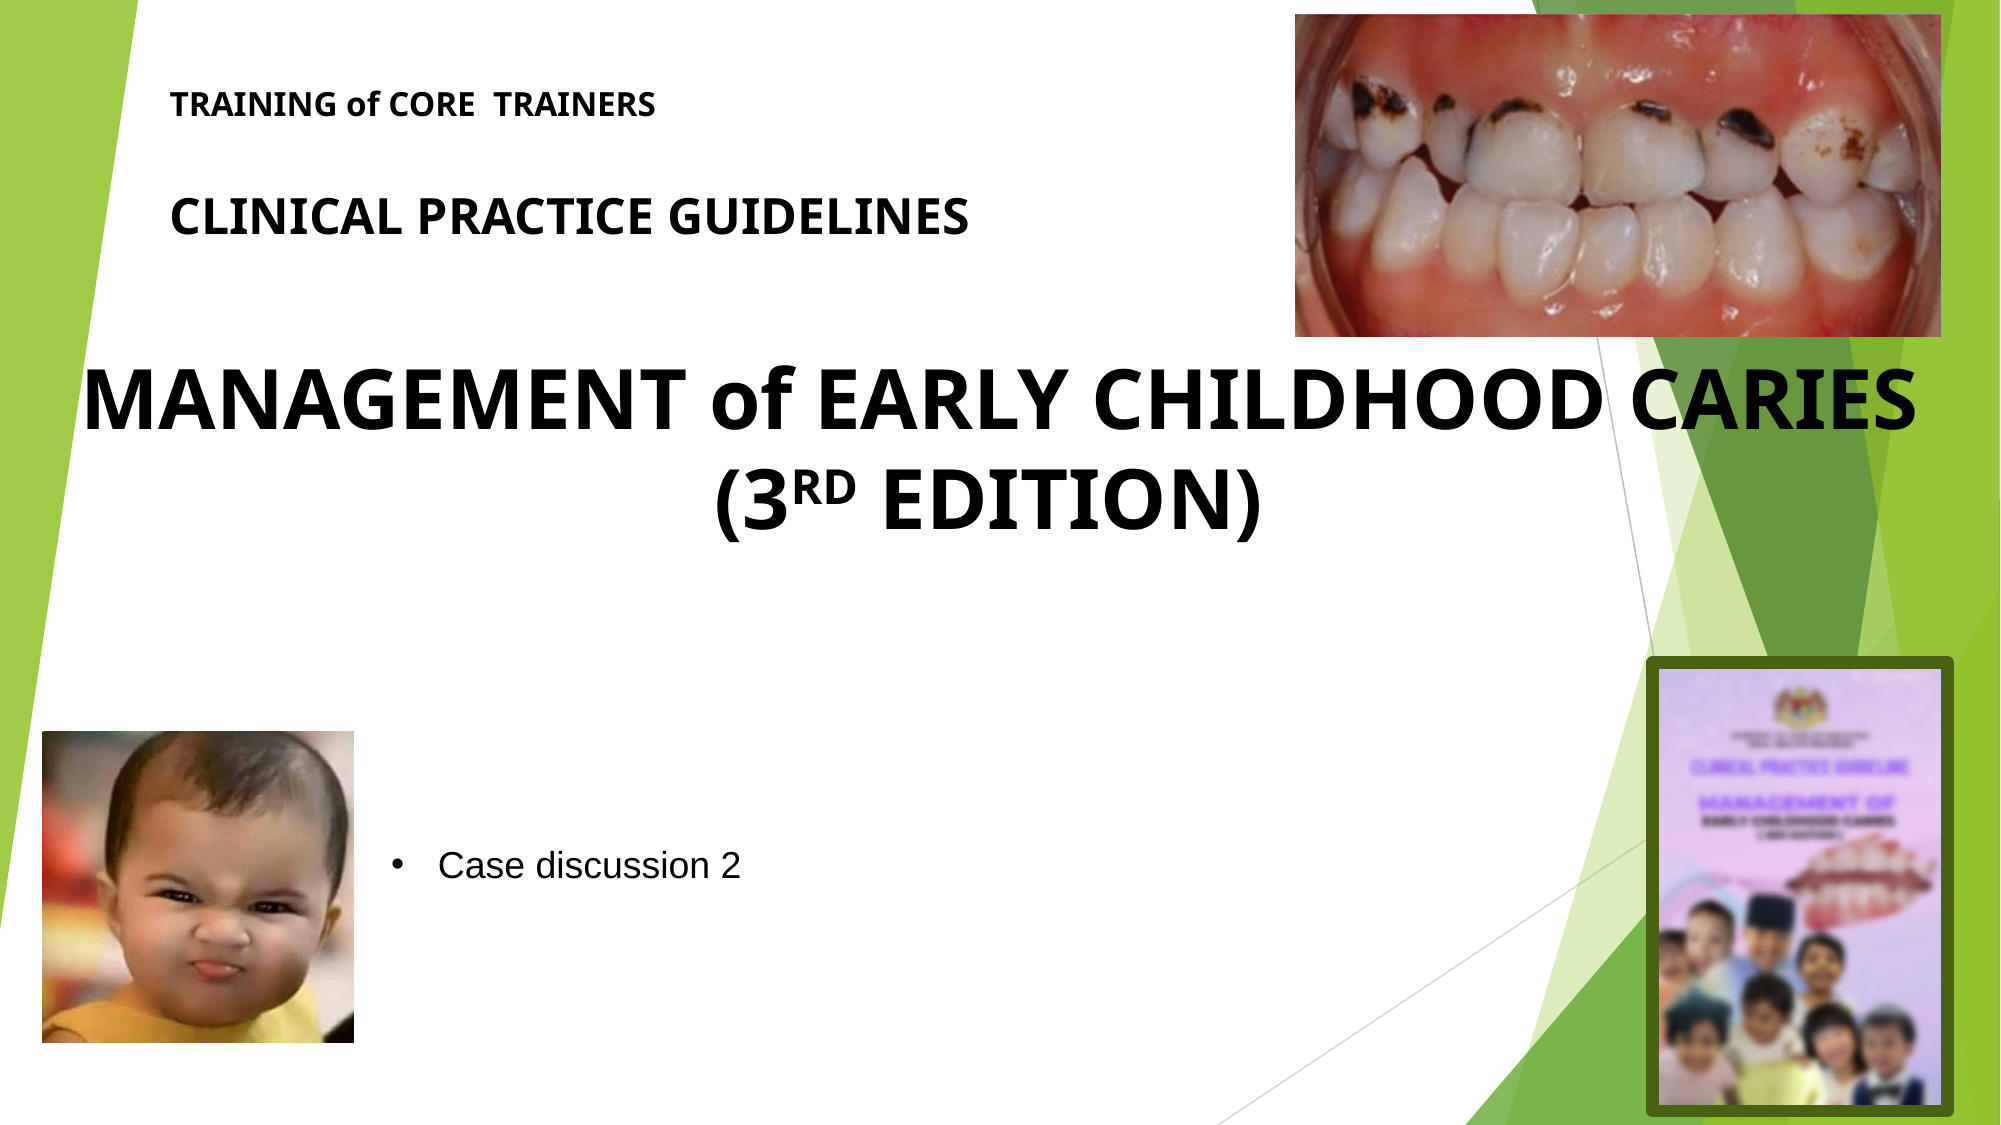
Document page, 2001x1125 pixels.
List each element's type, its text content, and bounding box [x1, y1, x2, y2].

text_box TRAINING of CORE TRAINERS [154, 76, 892, 166]
picture [1658, 668, 1942, 1106]
picture [1294, 13, 1942, 337]
text_box MANAGEMENT of EARLY CHILDHOOD CARIES (3RD EDITION) [19, 338, 1981, 589]
text_box Case discussion 2 [376, 833, 1568, 894]
picture [42, 731, 354, 1043]
text_box CLINICAL PRACTICE GUIDELINES [154, 177, 1118, 287]
